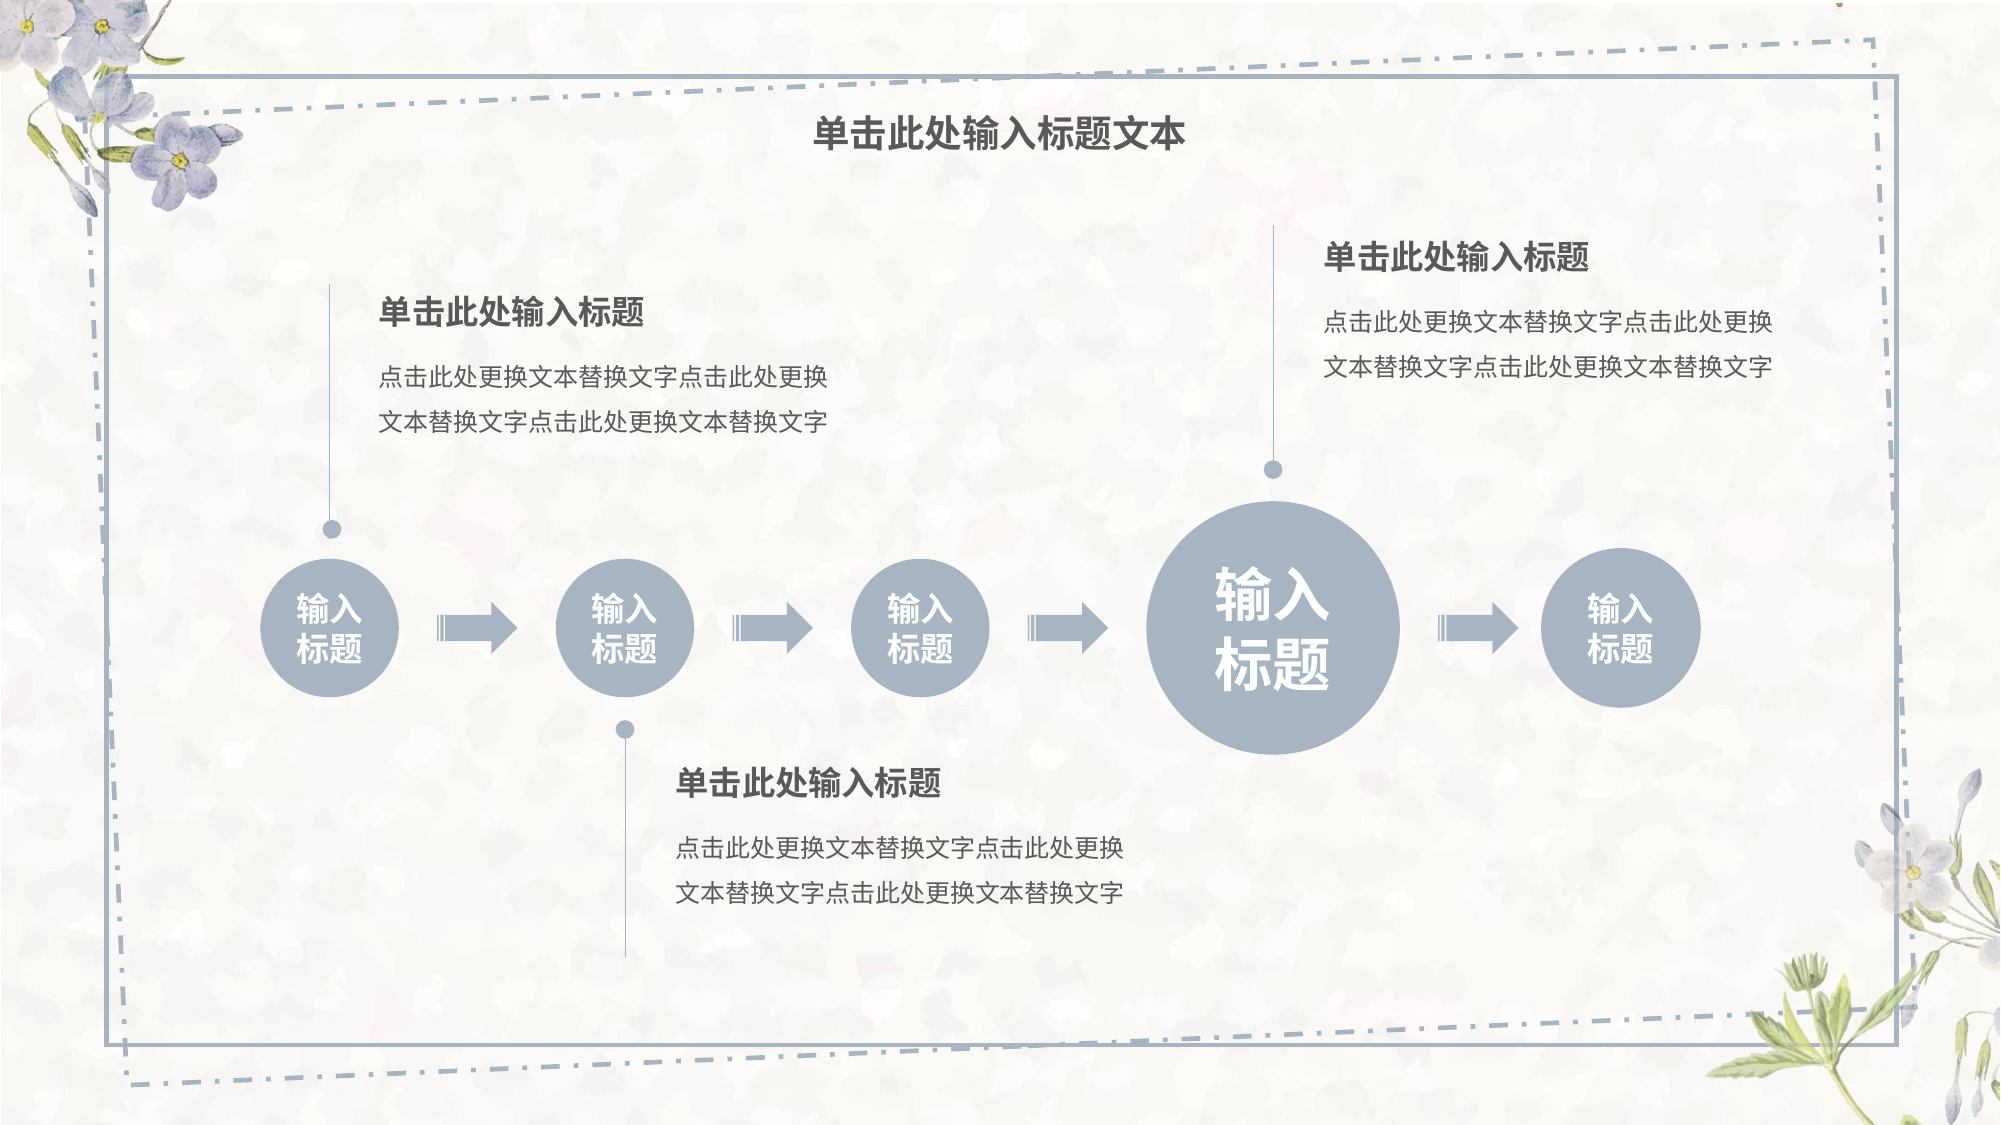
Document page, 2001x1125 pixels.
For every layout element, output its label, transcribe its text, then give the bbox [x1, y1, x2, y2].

text_box [731, 599, 815, 657]
text_box 输入标题 [259, 557, 400, 699]
text_box 点击此处更换文本替换文字点击此处更换文本替换文字点击此处更换文本替换文字 [1308, 284, 1809, 389]
text_box 单击此处输入标题 [1309, 229, 1605, 284]
text_box 点击此处更换文本替换文字点击此处更换文本替换文字点击此处更换文本替换文字 [660, 809, 1160, 915]
text_box 点击此处更换文本替换文字点击此处更换文本替换文字点击此处更换文本替换文字 [363, 339, 864, 445]
text_box [1027, 599, 1110, 657]
text_box 输入标题 [554, 557, 696, 699]
text_box [436, 599, 520, 657]
text_box 输入标题 [1145, 500, 1401, 756]
text_box 单击此处输入标题 [660, 754, 957, 809]
picture [0, 0, 2001, 1125]
text_box [1437, 599, 1521, 657]
text_box 单击此处输入标题文本 [794, 102, 1205, 162]
text_box 输入标题 [1540, 547, 1702, 709]
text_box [322, 284, 342, 539]
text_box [1263, 224, 1283, 479]
text_box 单击此处输入标题 [364, 284, 660, 339]
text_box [615, 720, 635, 957]
text_box 输入标题 [850, 557, 991, 699]
